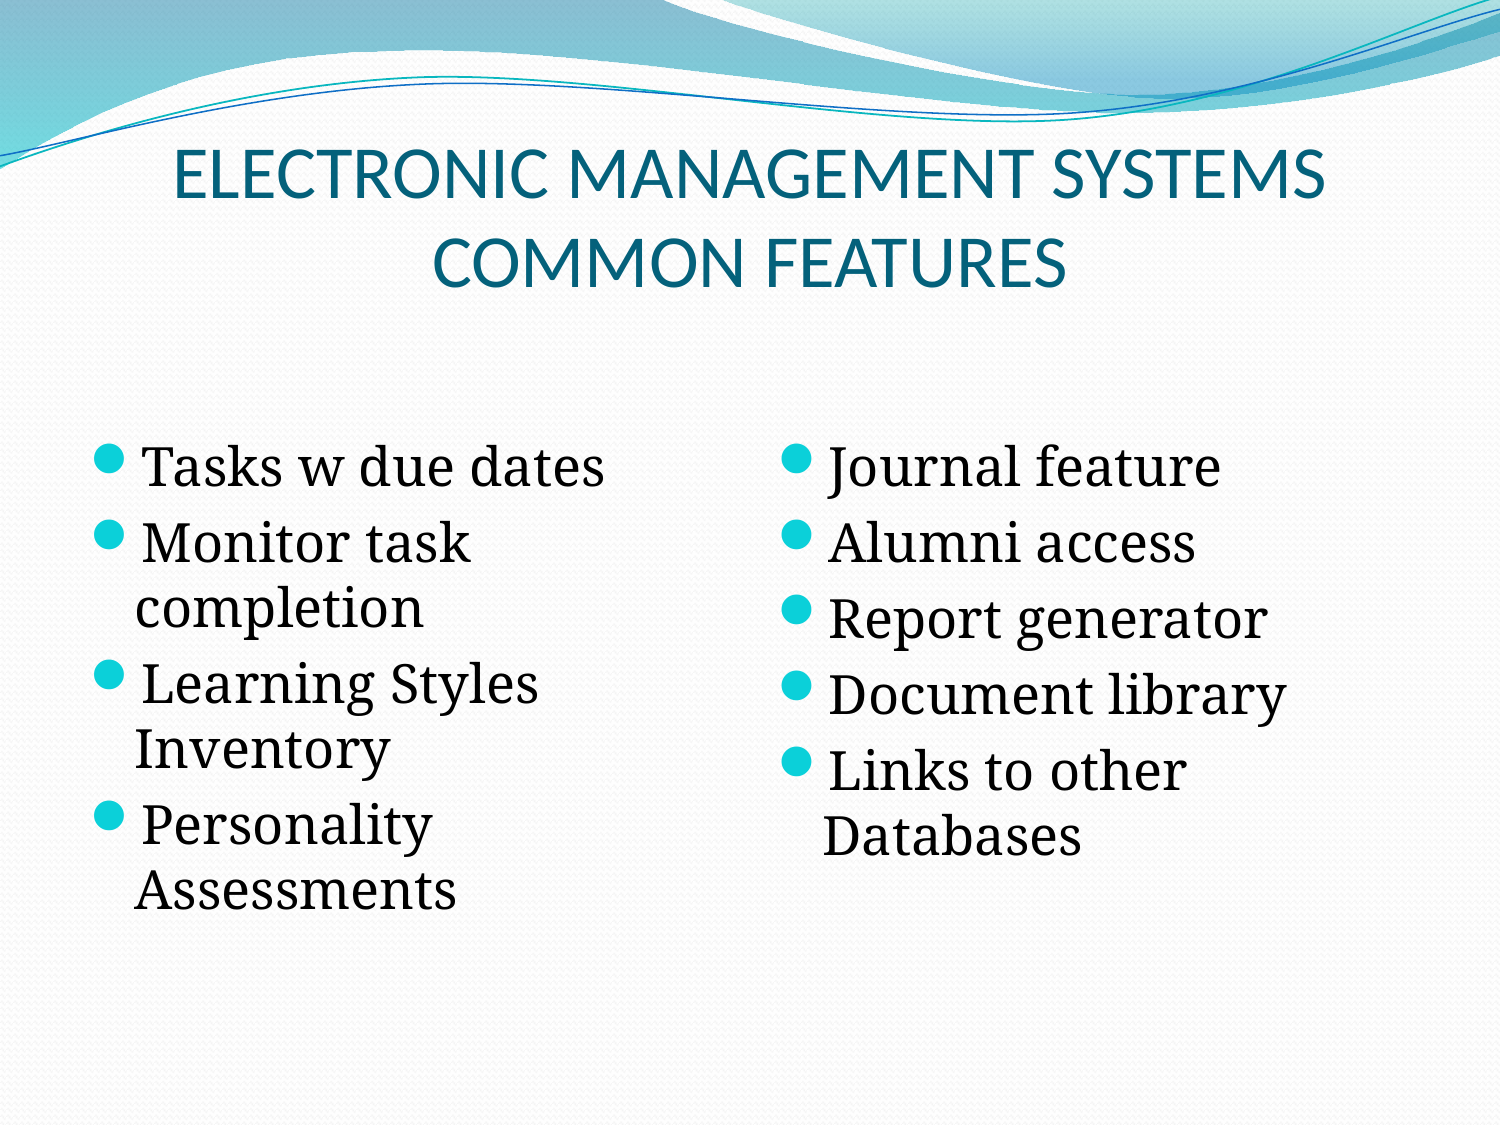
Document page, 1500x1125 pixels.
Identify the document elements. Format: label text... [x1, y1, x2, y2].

list Journal feature Alumni access Report generator Document library Links to other Databases [762, 425, 1425, 975]
title ELECTRONIC MANAGEMENT SYSTEMS COMMON FEATURES [75, 115, 1425, 303]
list Tasks w due dates Monitor task completion Learning Styles Inventory Personality Assessments [75, 425, 738, 980]
